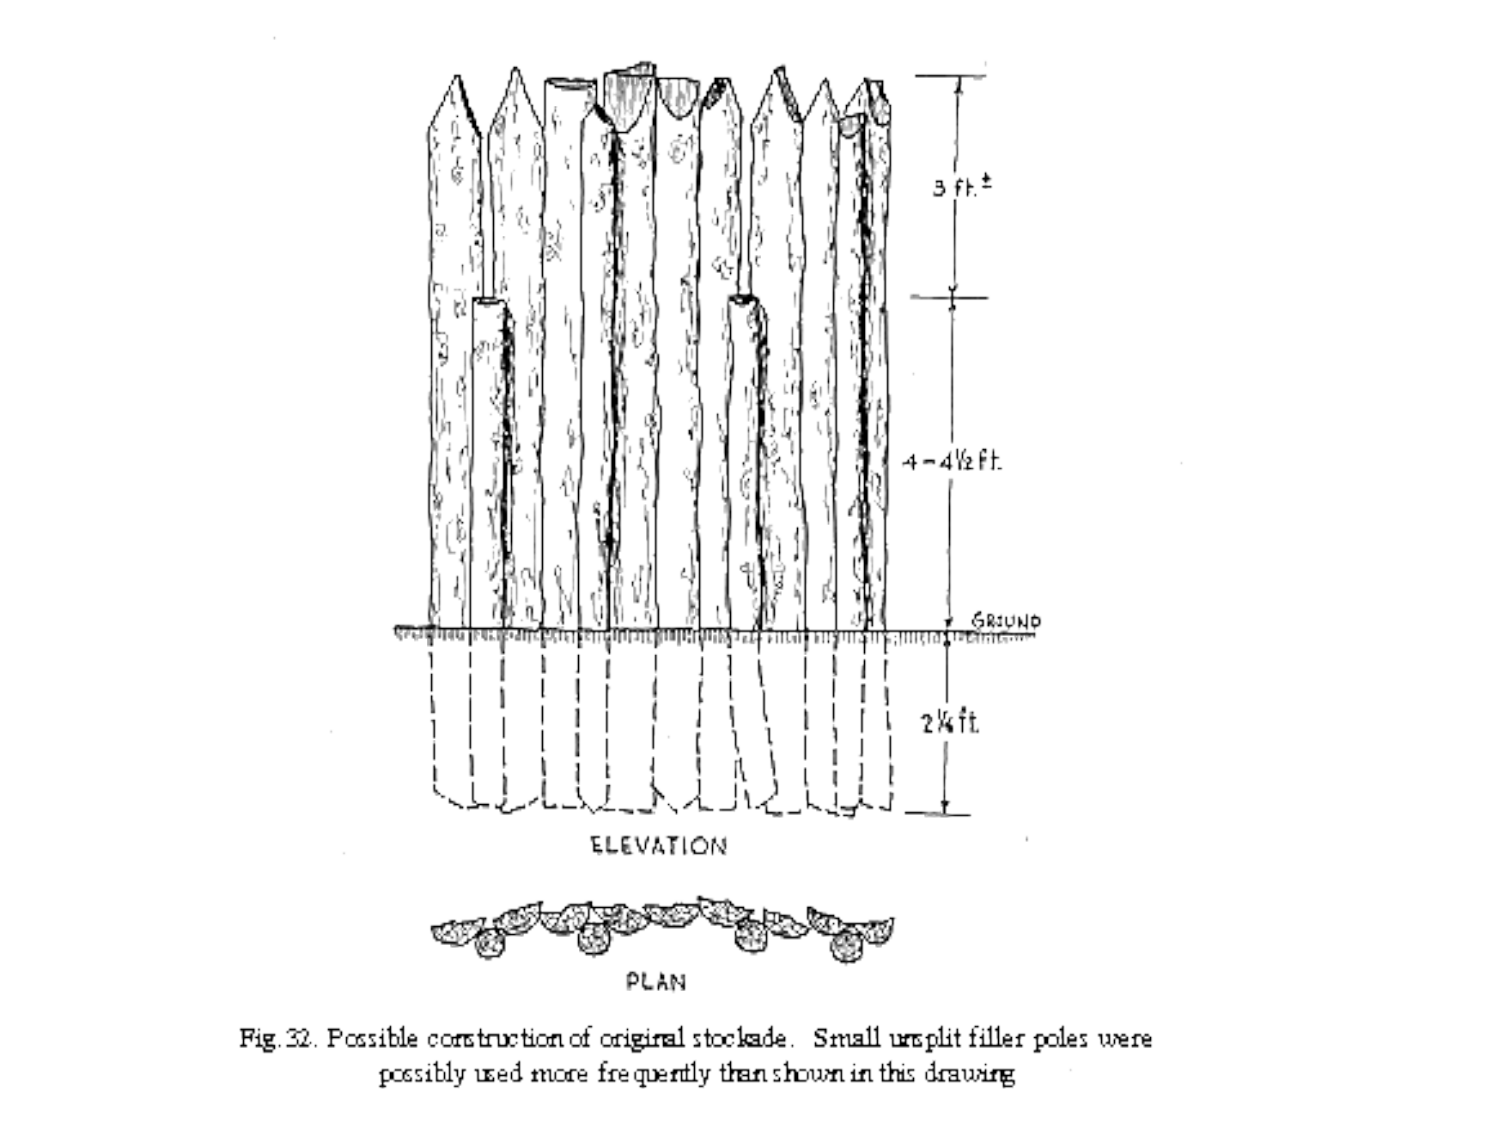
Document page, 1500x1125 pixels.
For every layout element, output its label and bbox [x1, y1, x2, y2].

text_box [225, 21, 1199, 1121]
